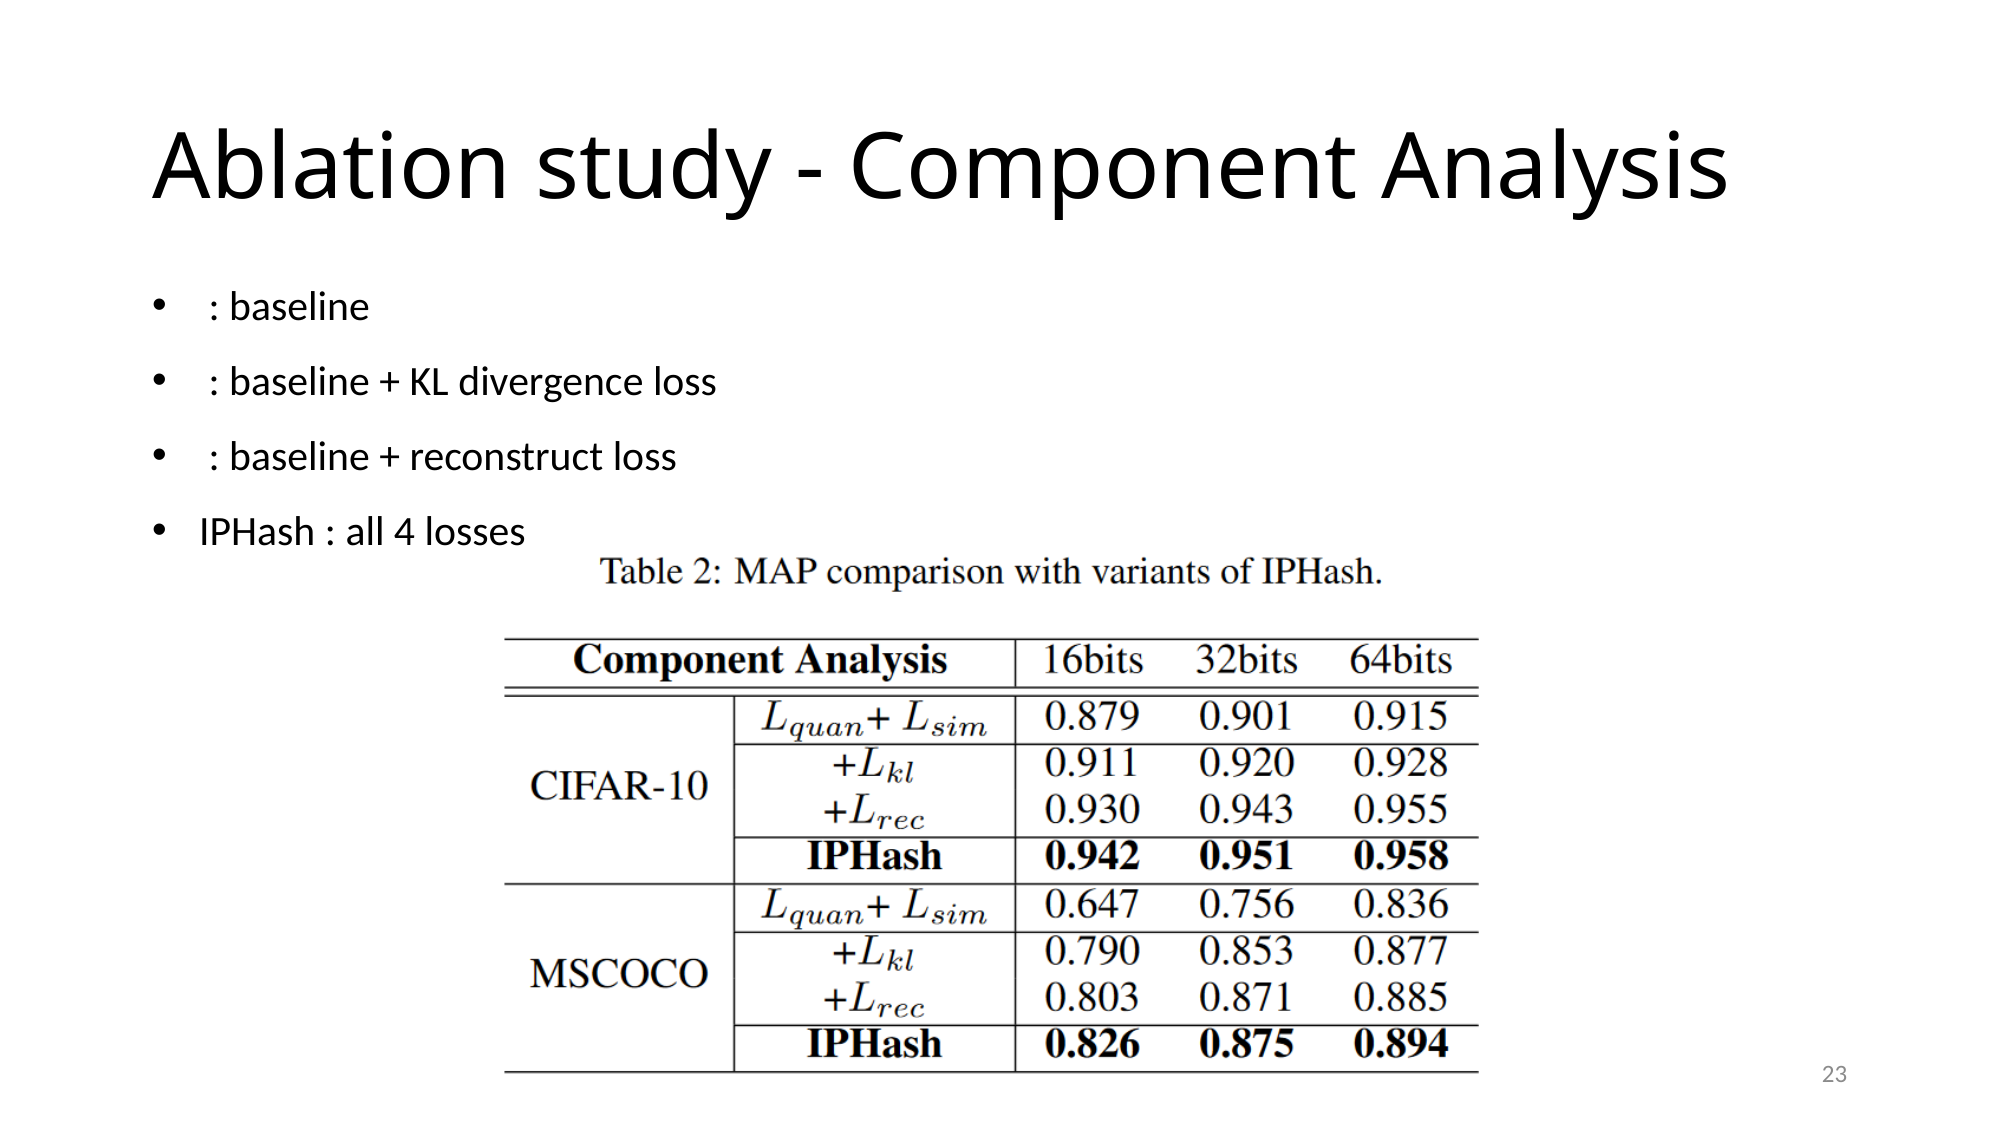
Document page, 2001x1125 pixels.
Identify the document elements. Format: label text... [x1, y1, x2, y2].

picture [475, 534, 1525, 1103]
slide_number 23 [1525, 1042, 1863, 1103]
title Ablation study - Component Analysis [137, 59, 1863, 278]
